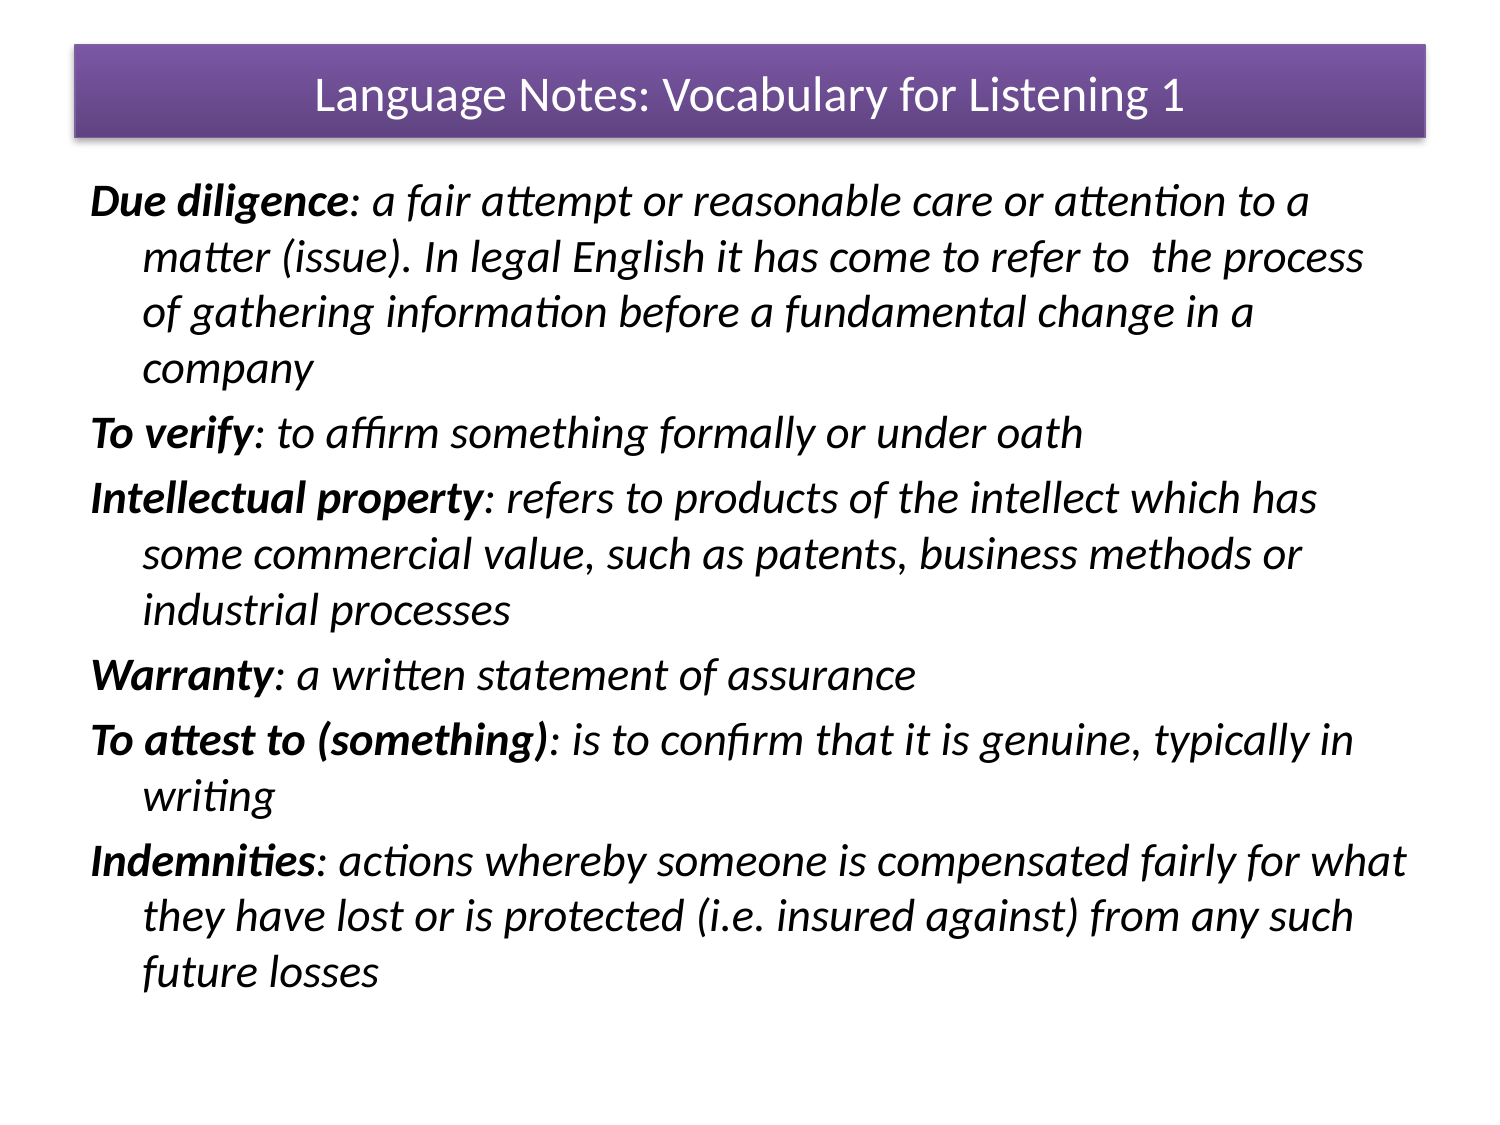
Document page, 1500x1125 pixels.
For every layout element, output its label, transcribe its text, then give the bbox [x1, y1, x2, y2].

title Language Notes: Vocabulary for Listening 1 [74, 44, 1426, 138]
list Due diligence: a fair attempt or reasonable care or attention to a matter (issue). In legal English it has come to refer to the process of gathering information before a fundamental change in a company To verify: to affirm something formally or under oath Intellectual property: refers to products of the intellect which has some commercial value, such as patents, business methods or industrial processes Warranty: a written statement of assurance To attest to (something): is to confirm that it is genuine, typically in writing Indemnities: actions whereby someone is compensated fairly for what they have lost or is protected (i.e. insured against) from any such future losses [75, 162, 1425, 1005]
